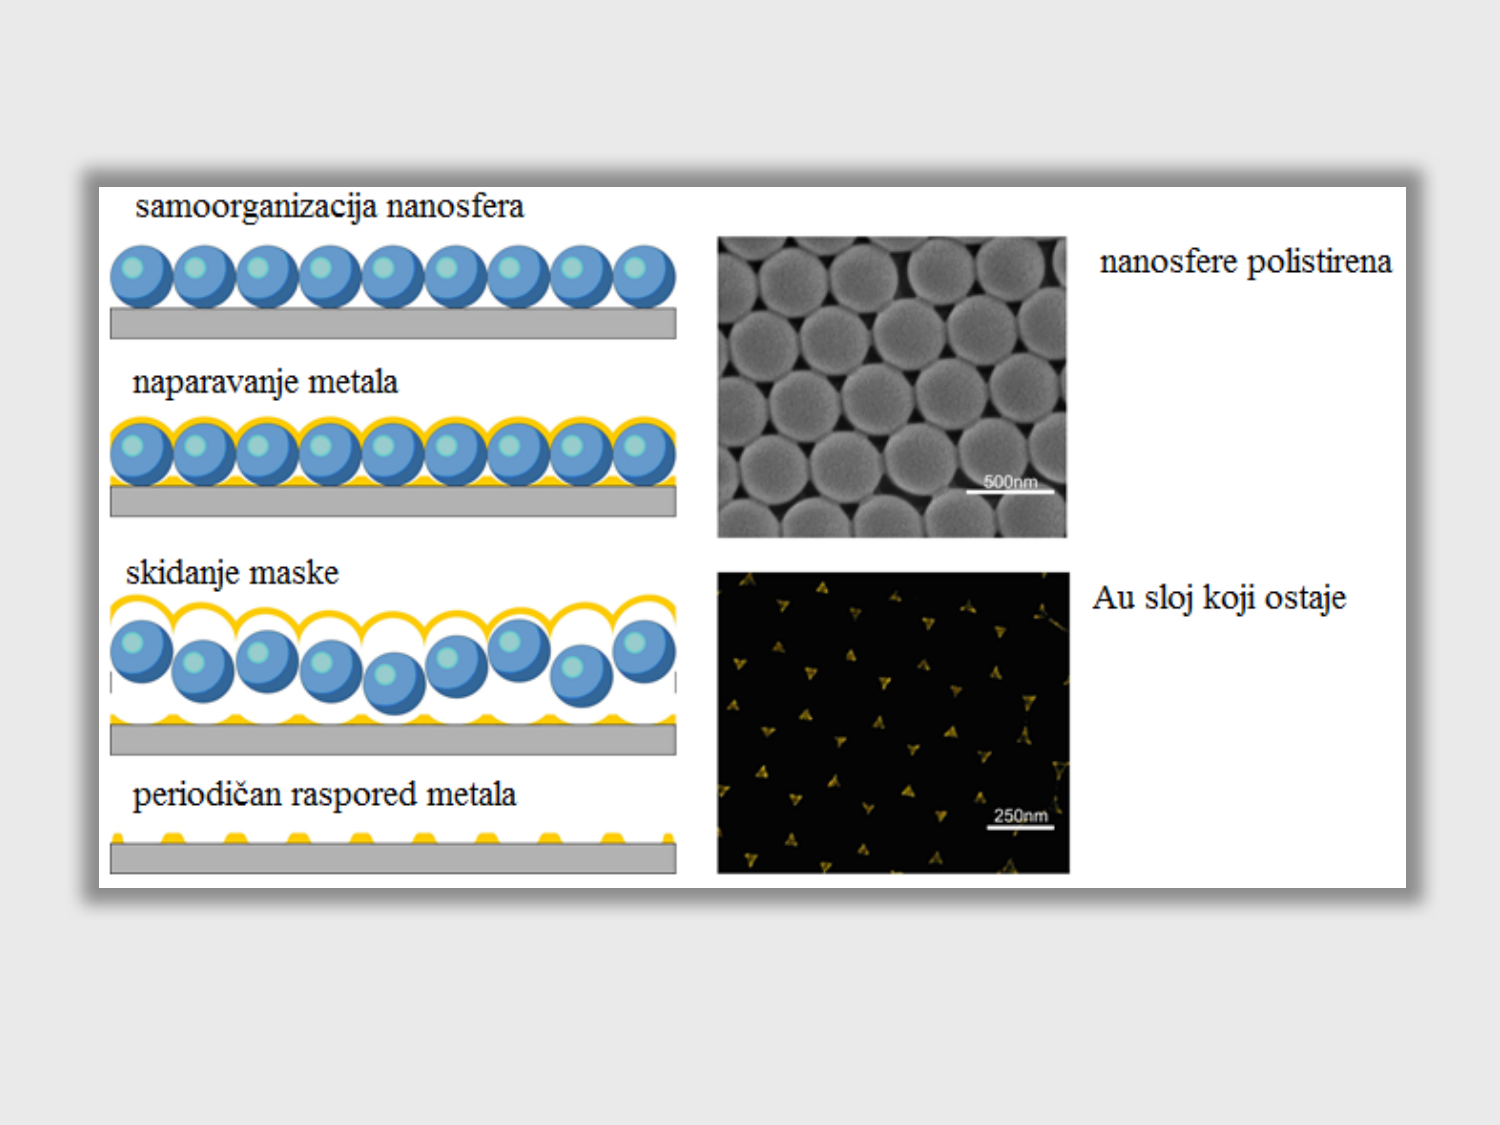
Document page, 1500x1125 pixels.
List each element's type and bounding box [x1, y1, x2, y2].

picture [99, 187, 1406, 888]
